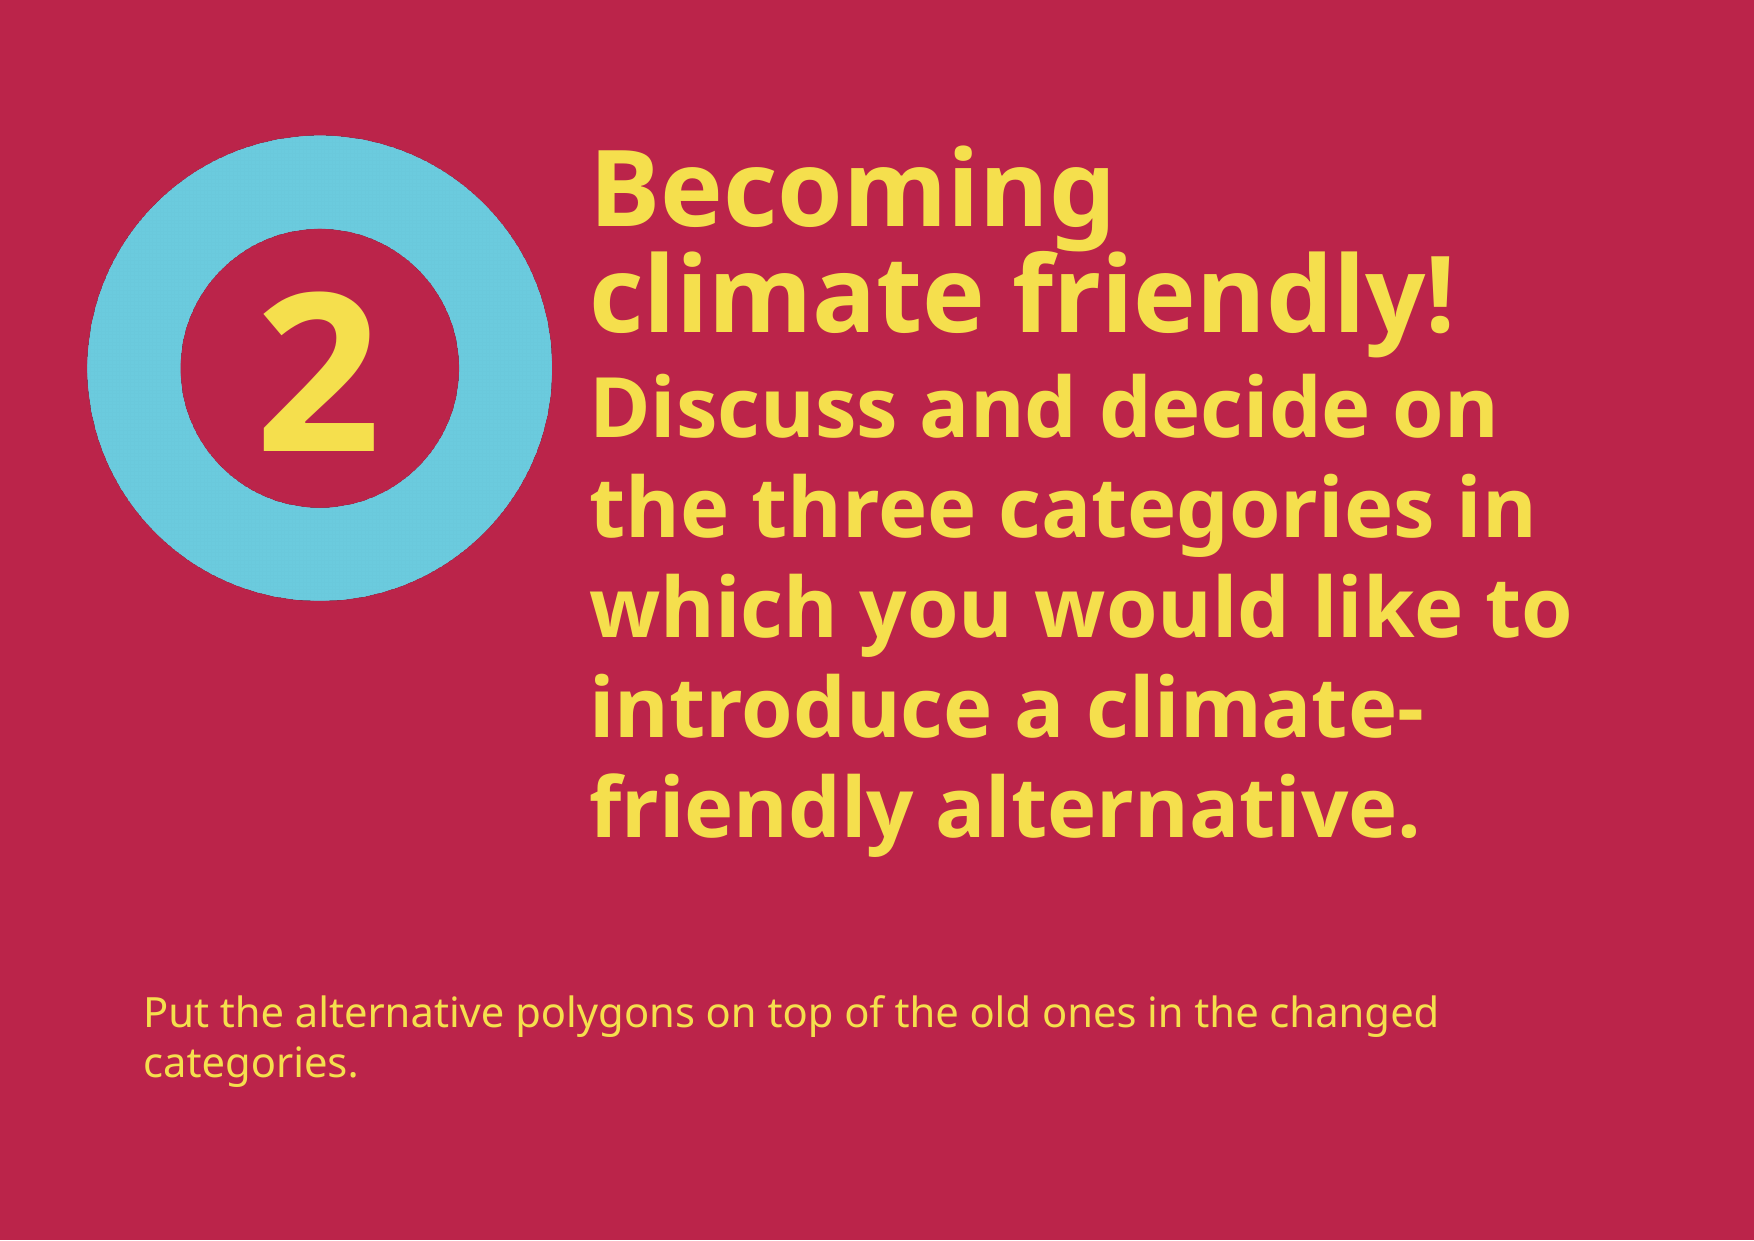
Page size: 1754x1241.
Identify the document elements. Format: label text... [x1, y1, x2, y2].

text_box Put the alternative polygons on top of the old ones in the changed categories. [128, 978, 1599, 1093]
text_box Becoming climate friendly! Discuss and decide on the three categories in which you would like to introduce a climate-friendly alternative. [574, 134, 1667, 861]
picture [87, 135, 552, 601]
